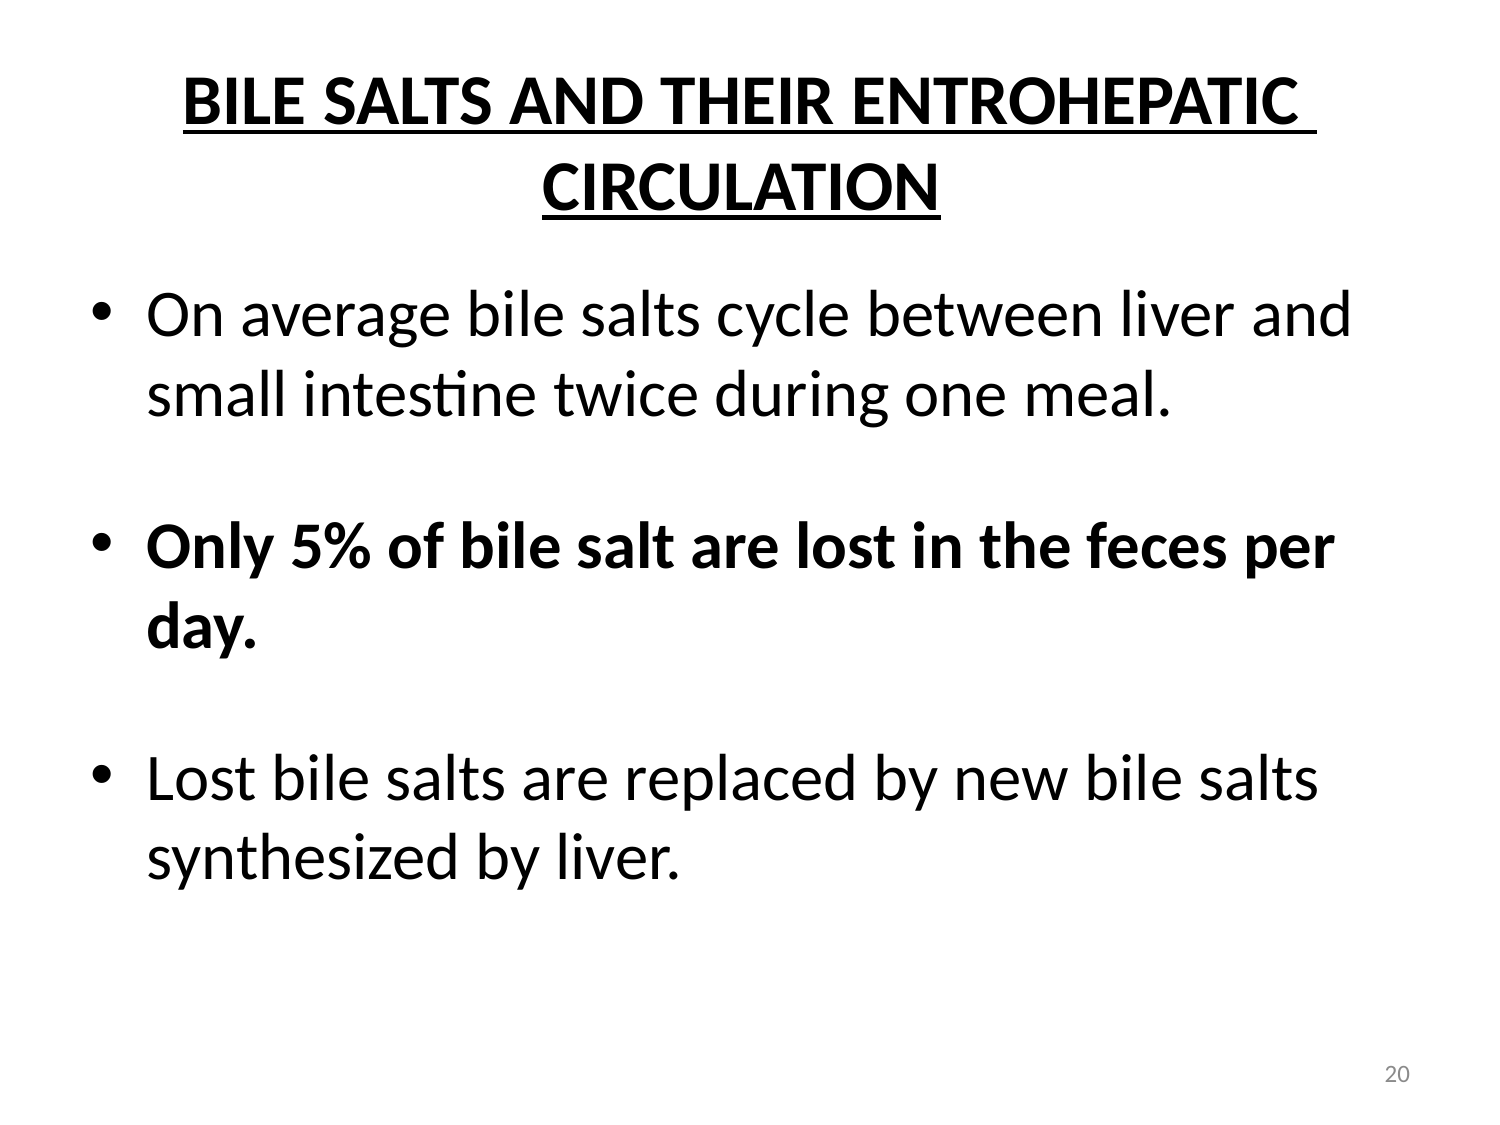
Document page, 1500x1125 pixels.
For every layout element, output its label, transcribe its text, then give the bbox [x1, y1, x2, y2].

list On average bile salts cycle between liver and small intestine twice during one meal. Only 5% of bile salt are lost in the feces per day. Lost bile salts are replaced by new bile salts synthesized by liver. [75, 262, 1425, 1005]
title BILE SALTS AND THEIR ENTROHEPATIC CIRCULATION [75, 45, 1425, 233]
slide_number 20 [1074, 1042, 1425, 1103]
